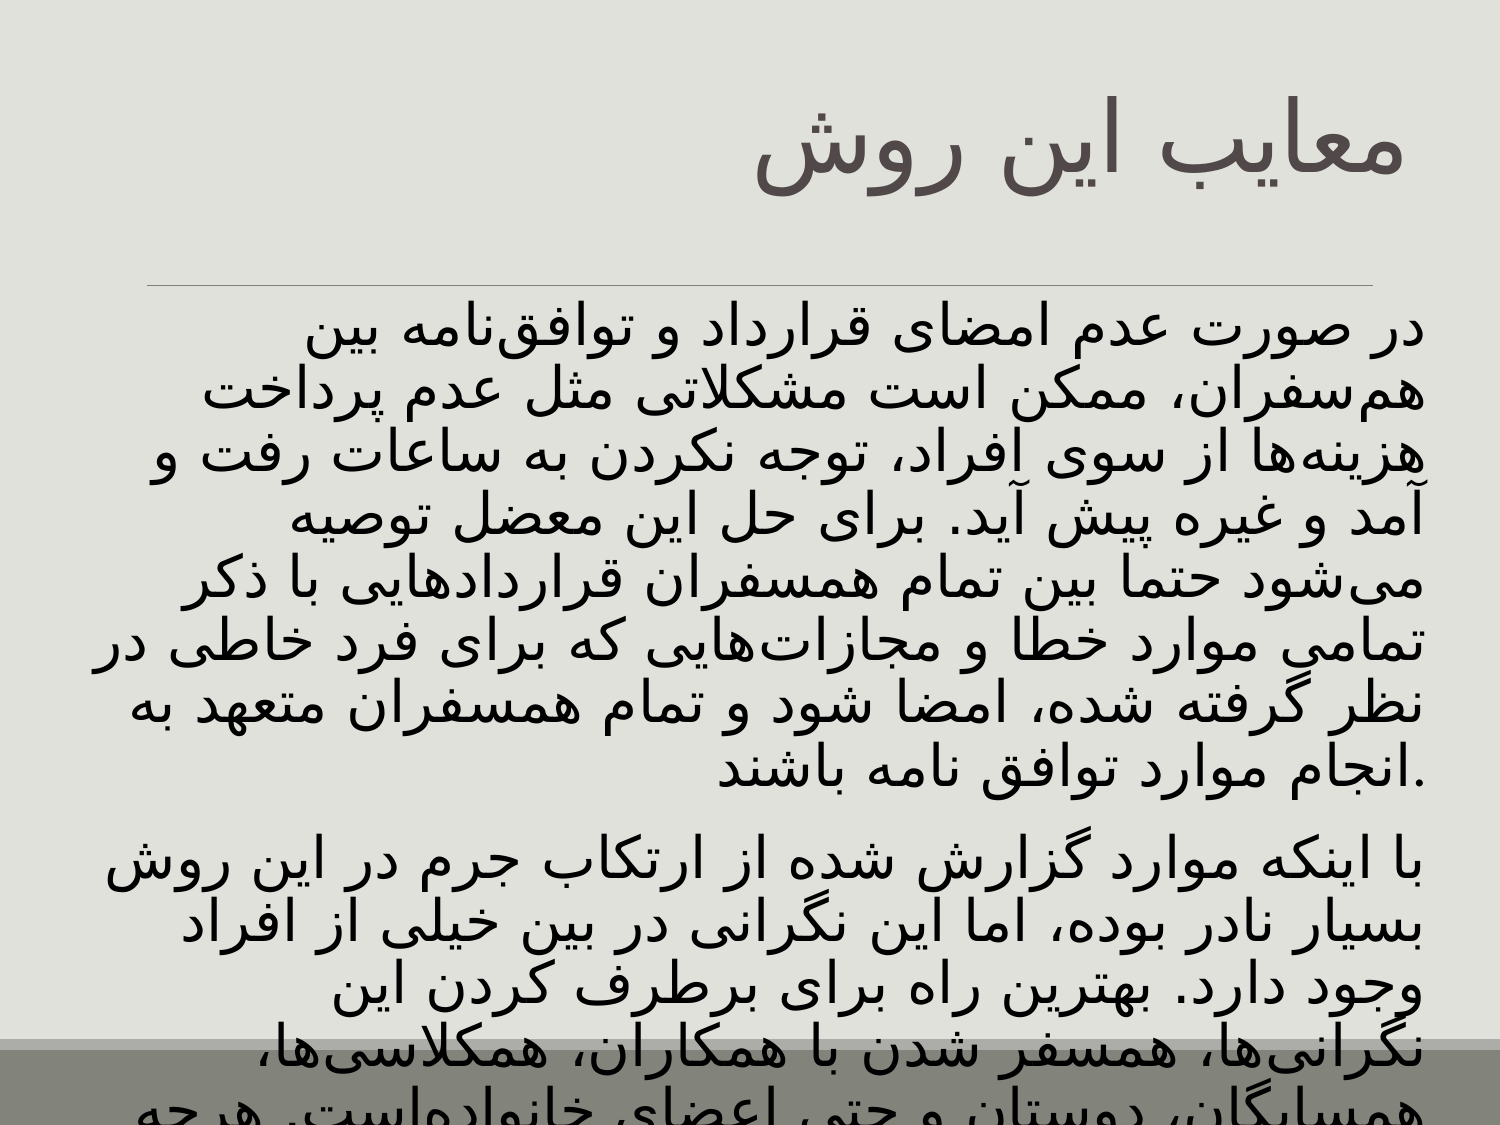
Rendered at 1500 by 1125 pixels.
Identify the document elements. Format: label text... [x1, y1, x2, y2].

list در صورت عدم امضای قرارداد و توافق‌نامه بین هم‌سفران، ممکن است مشکلاتی مثل عدم پرداخت هزینه‌ها از سوی افراد، توجه نکردن به ساعات رفت و آمد و غیره پیش آید. برای حل این معضل توصیه می‌شود حتما بین تمام همسفران قراردادهایی با ذکر تمامی موارد خطا و مجازات‌هایی که برای فرد خاطی در نظر گرفته شده، امضا شود و تمام همسفران متعهد به انجام موارد توافق نامه باشند. با اینکه موارد گزارش شده از ارتکاب جرم در این روش بسیار نادر بوده، اما این نگرانی در بین خیلی از افراد وجود دارد. بهترین راه برای برطرف کردن این نگرانی‌ها، همسفر شدن با همکاران، همکلاسی‌ها، همسایگان، دوستان و حتی اعضای خانواده‌است. هرچه شناخت از افرادی که باهم همسفر می‌شوند بیشتر باشد، احتمال بروز این مشکلات نیز کمتر است. [77, 287, 1428, 1030]
title معایب این روش [75, 12, 1425, 200]
